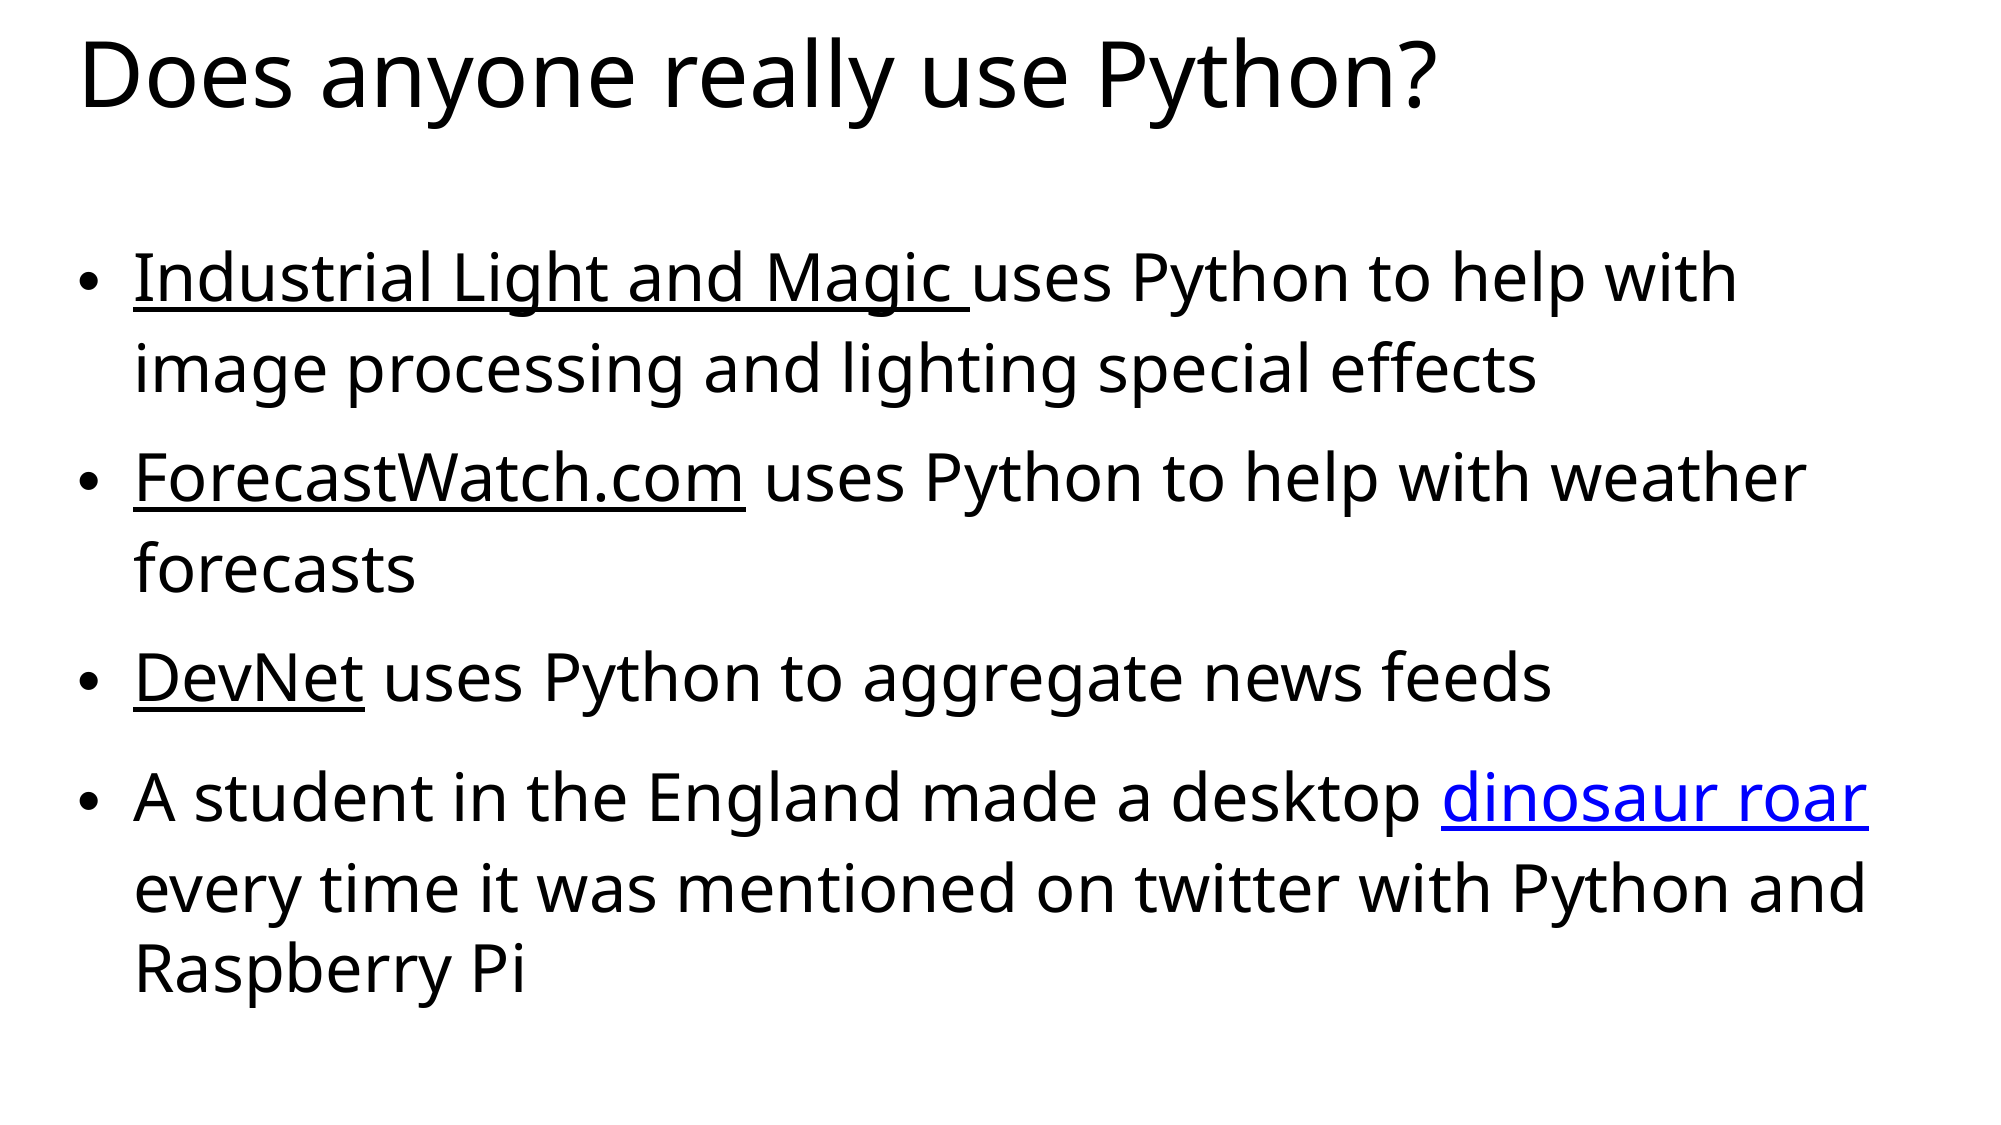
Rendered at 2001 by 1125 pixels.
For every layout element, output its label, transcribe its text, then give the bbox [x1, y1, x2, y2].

title Does anyone really use Python? [62, 29, 1953, 205]
list Industrial Light and Magic uses Python to help with image processing and lighting special effects ForecastWatch.com uses Python to help with weather forecasts DevNet uses Python to aggregate news feeds A student in the England made a desktop dinosaur roar every time it was mentioned on twitter with Python and Raspberry Pi [62, 227, 1953, 1096]
